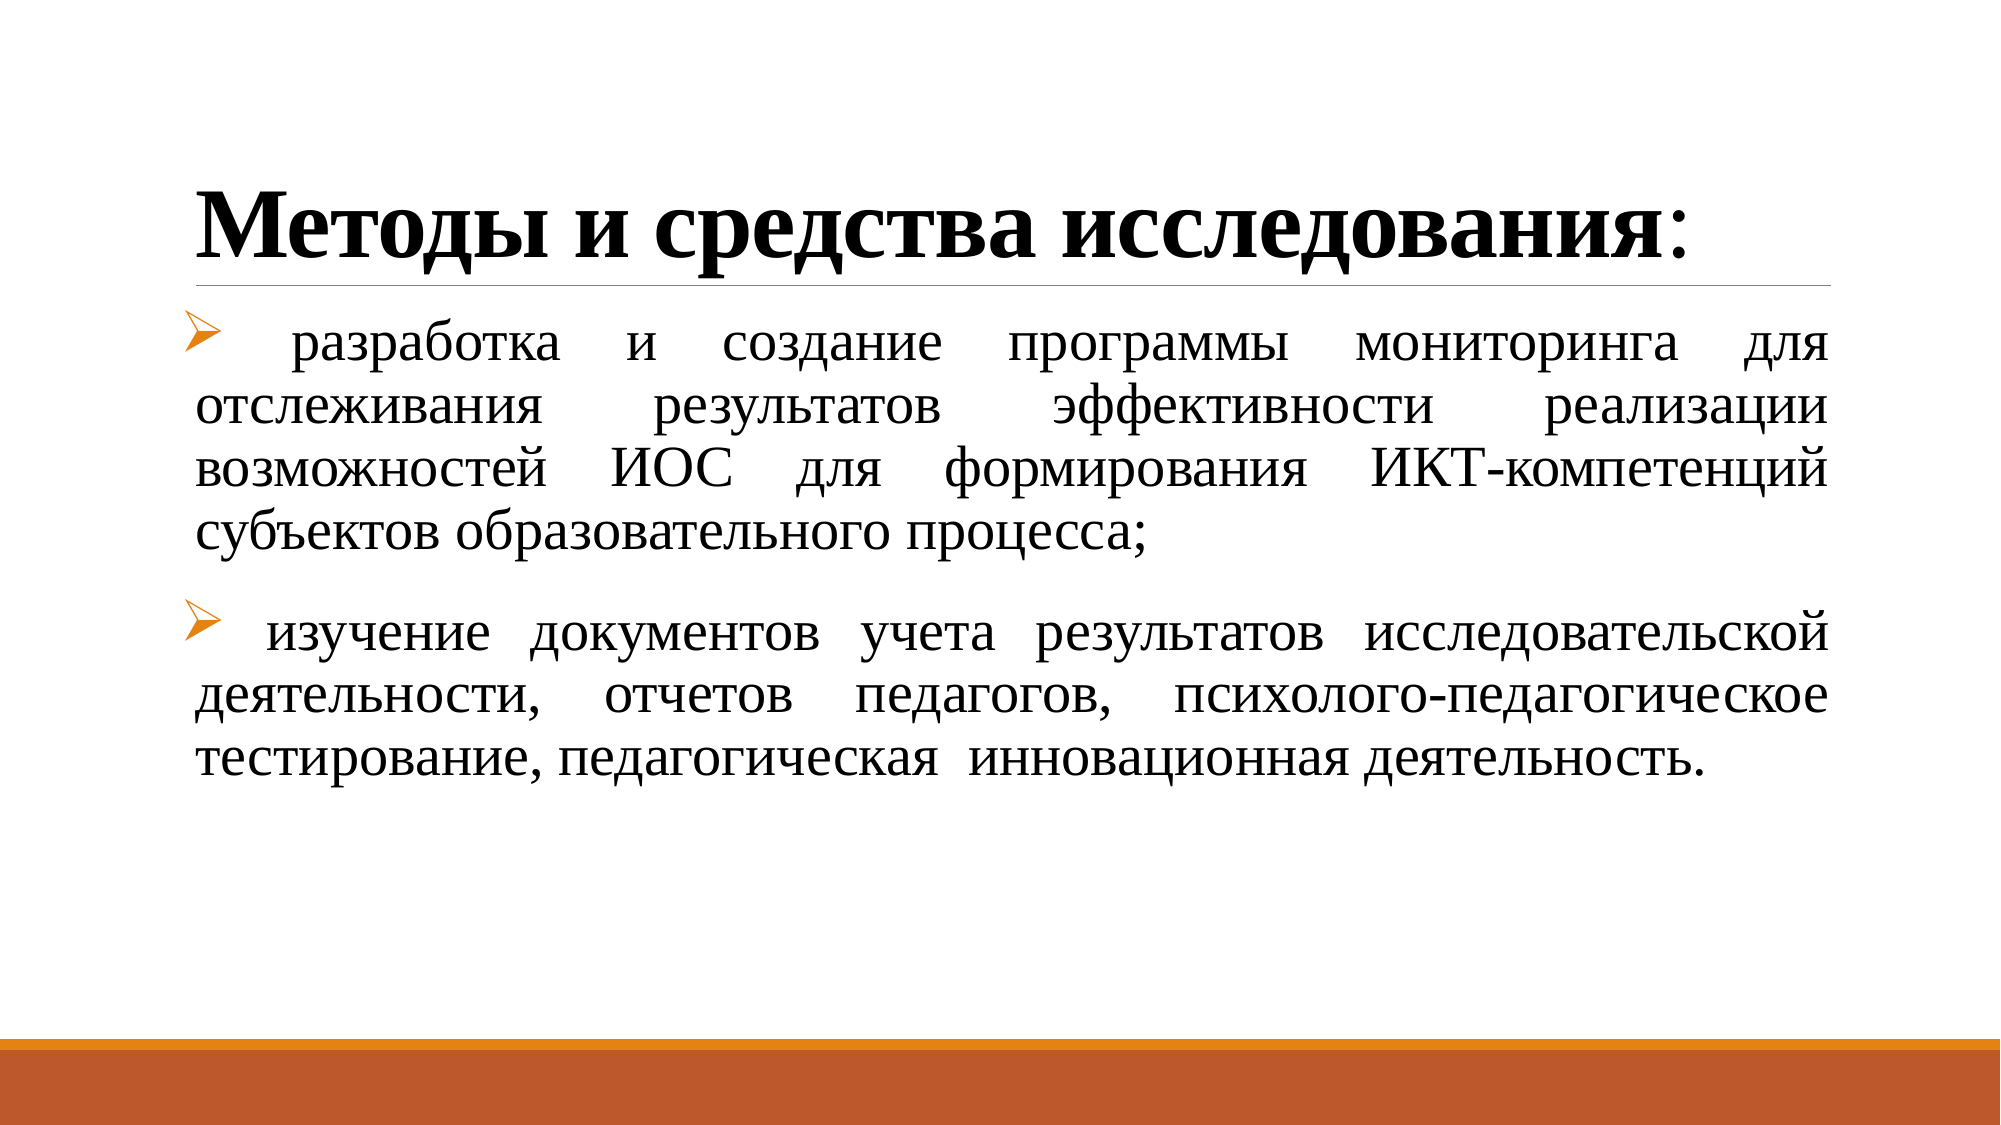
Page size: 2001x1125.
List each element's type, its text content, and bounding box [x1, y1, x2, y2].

list разработка и создание программы мониторинга для отслеживания результатов эффективности реализации возможностей ИОС для формирования ИКТ-компетенций субъектов образовательного процесса; изучение документов учета результатов исследовательской деятельности, отчетов педагогов, психолого-педагогическое тестирование, педагогическая инновационная деятельность. [180, 302, 1830, 963]
title Методы и средства исследования: [180, 47, 1830, 285]
